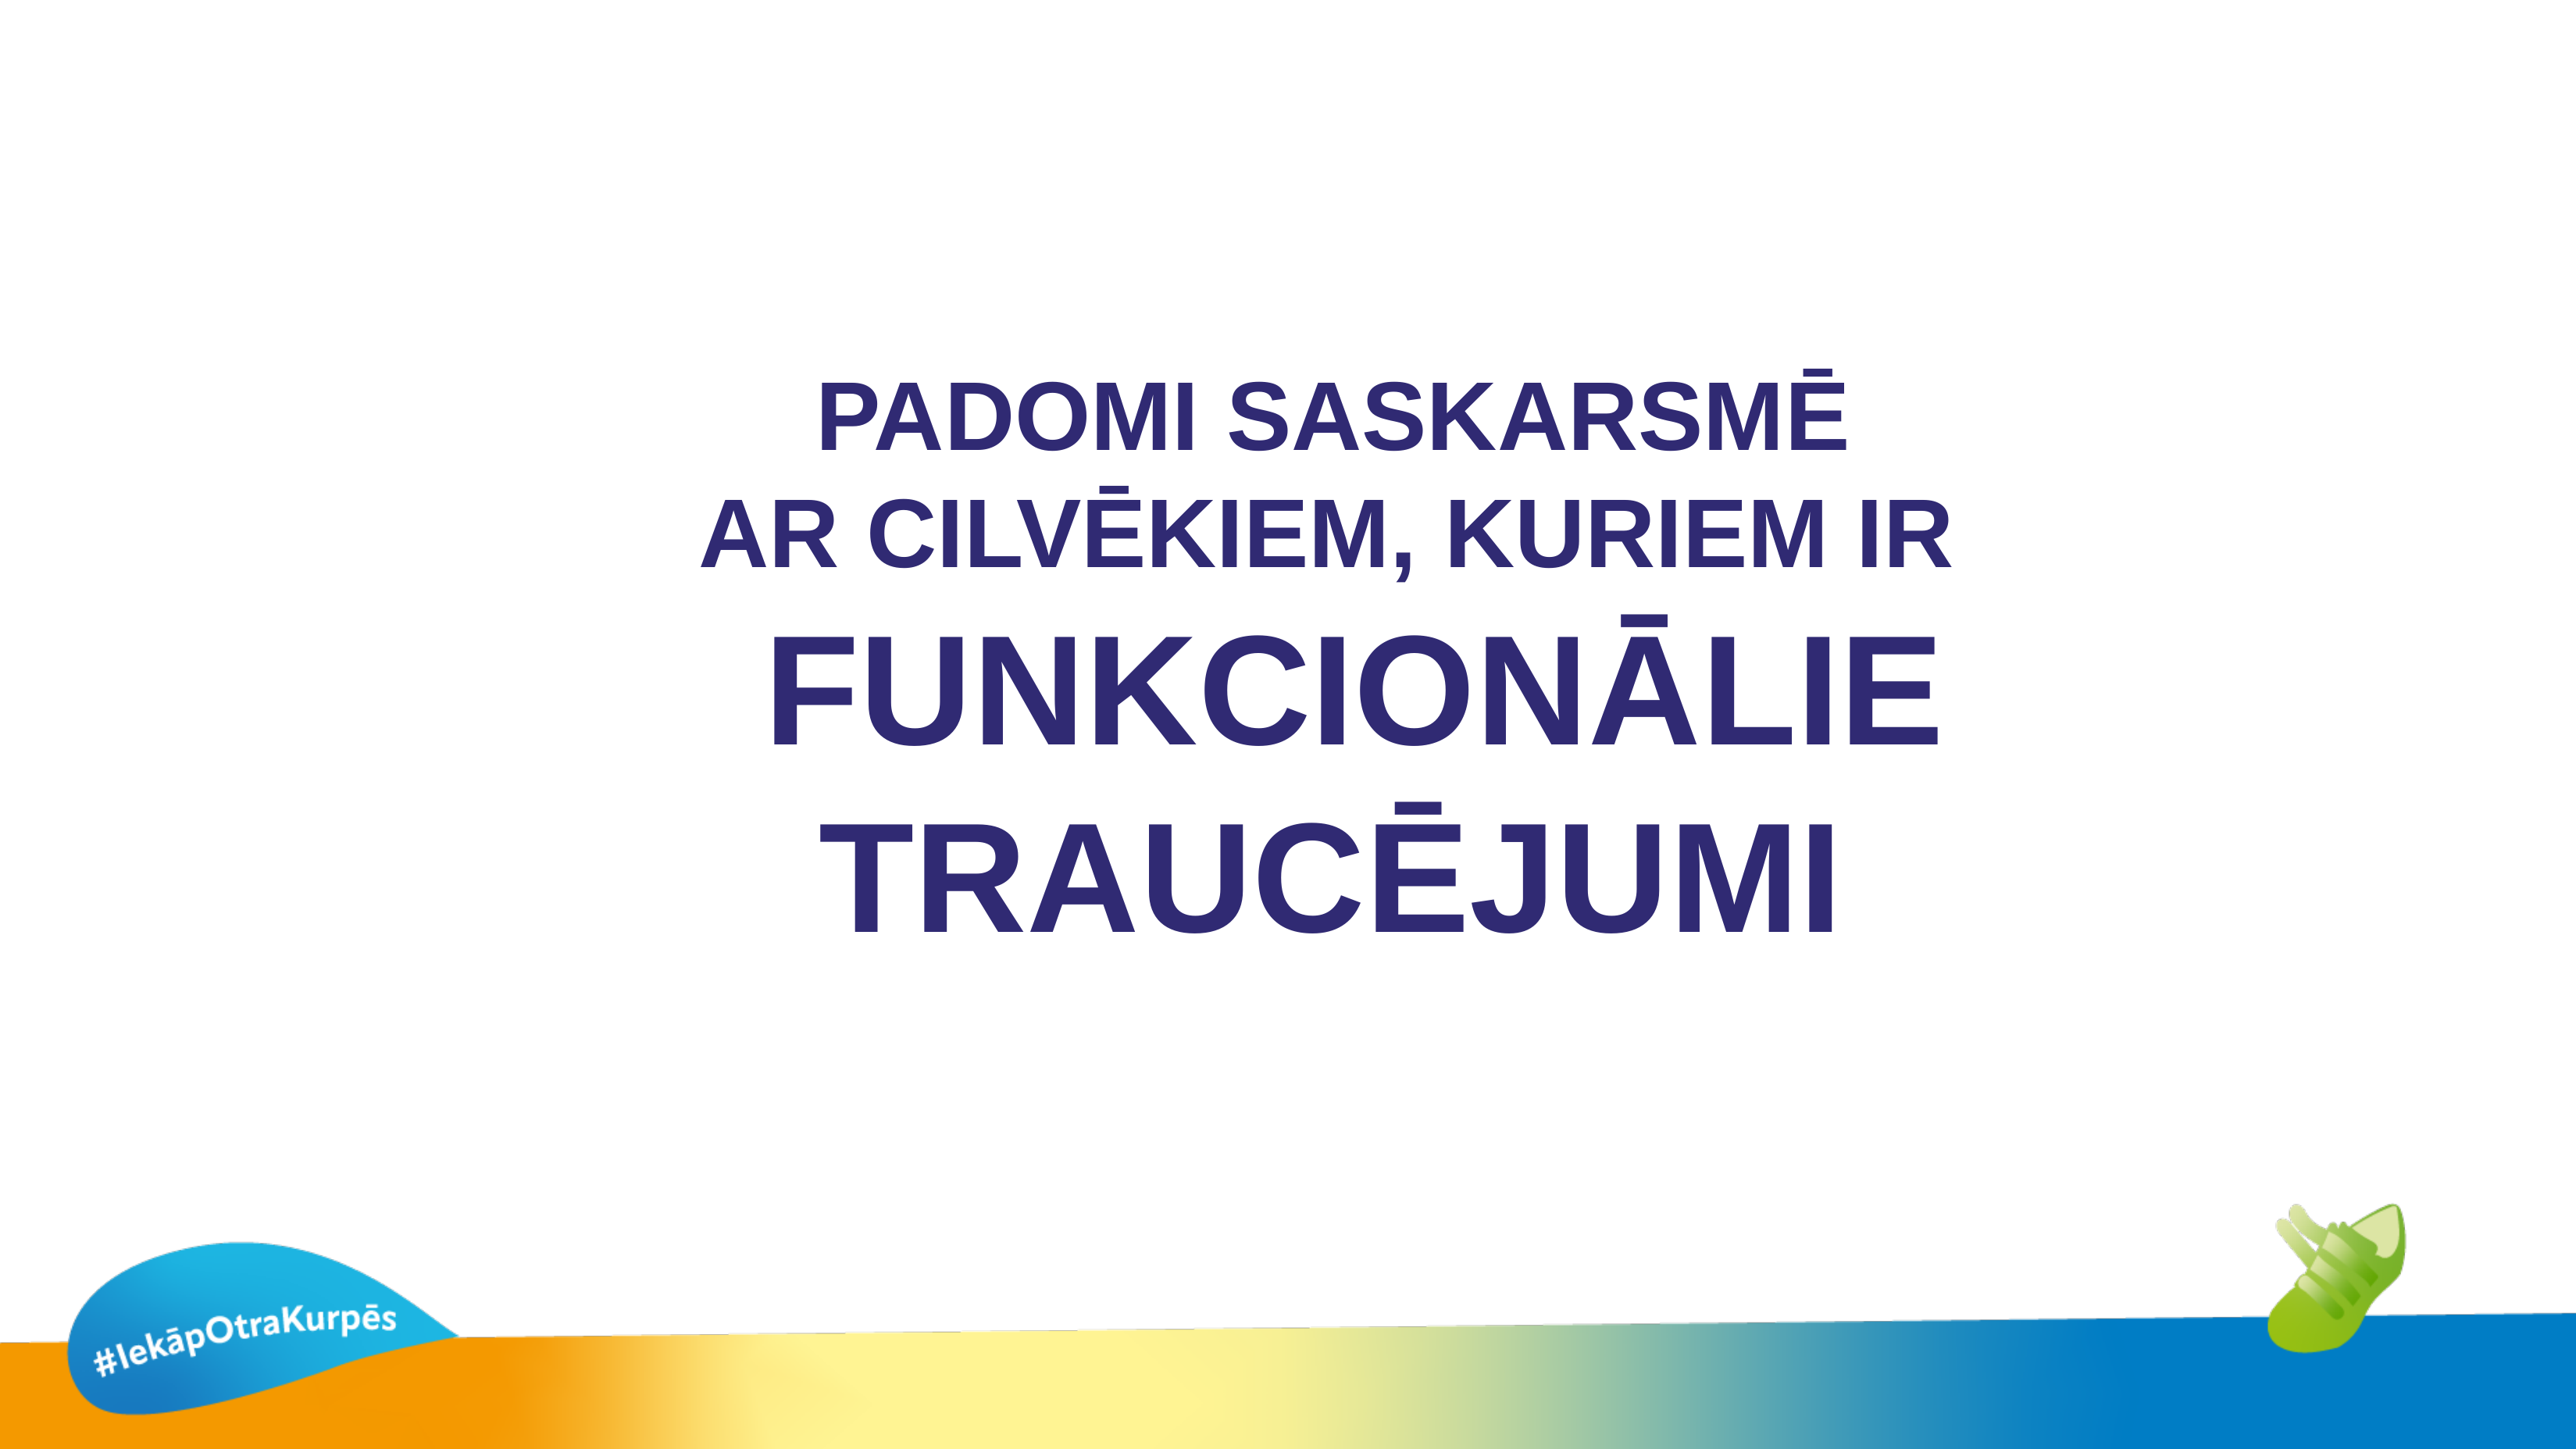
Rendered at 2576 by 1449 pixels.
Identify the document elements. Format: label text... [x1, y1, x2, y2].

title PADOMI SASKARSMĒ AR CILVĒKIEM, KURIEM IR FUNKCIONĀLIE TRAUCĒJUMI [0, 352, 2576, 1097]
picture [0, 1144, 2576, 1449]
